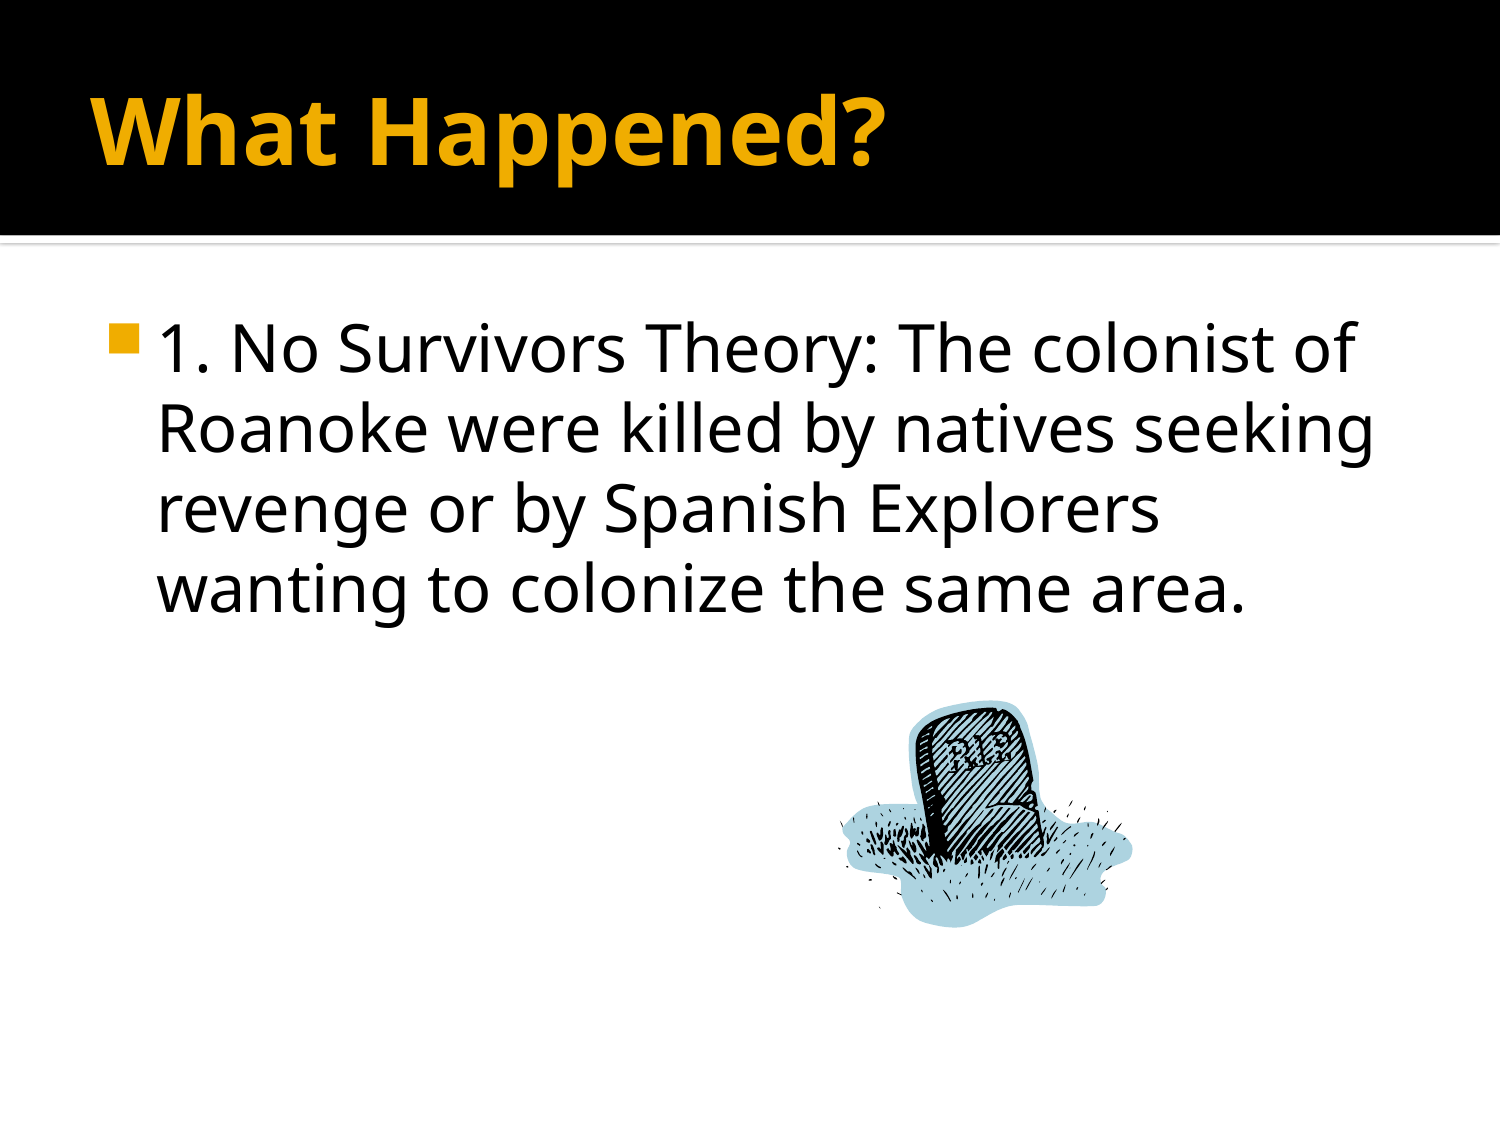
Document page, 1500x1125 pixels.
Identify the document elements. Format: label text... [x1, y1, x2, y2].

list 1. No Survivors Theory: The colonist of Roanoke were killed by natives seeking revenge or by Spanish Explorers wanting to colonize the same area. [75, 291, 1425, 1050]
title What Happened? [75, 25, 1425, 231]
picture [837, 699, 1134, 929]
